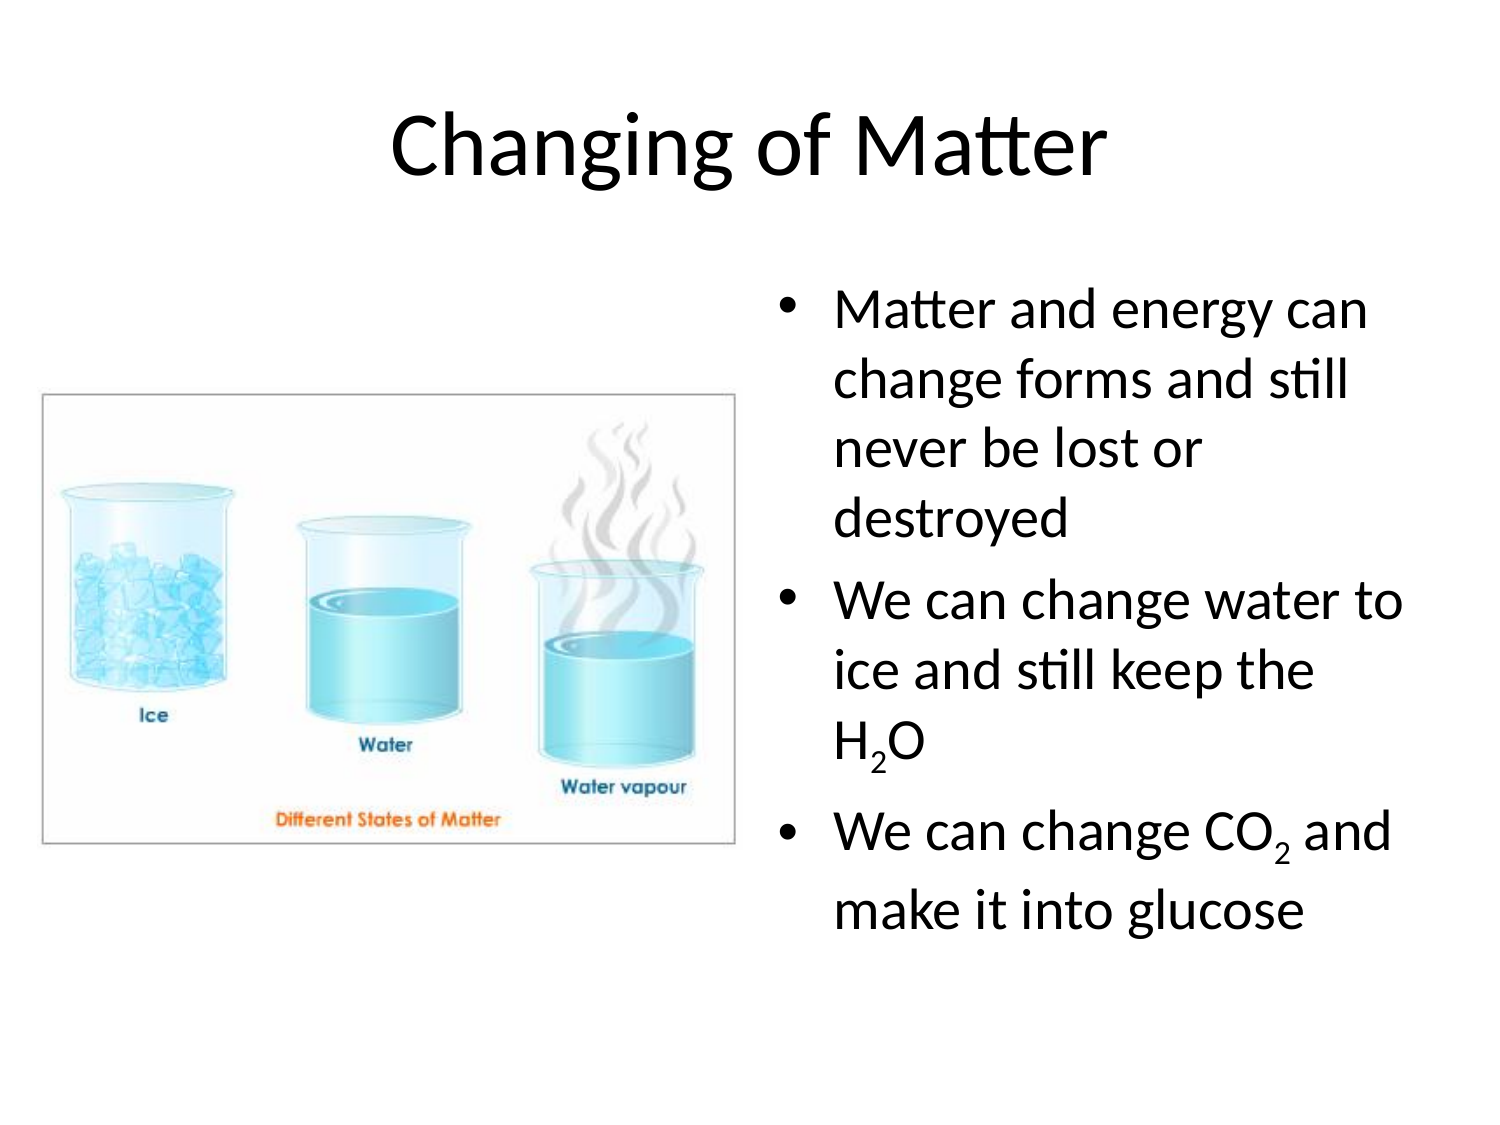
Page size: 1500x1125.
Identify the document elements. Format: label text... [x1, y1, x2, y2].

list Matter and energy can change forms and still never be lost or destroyed We can change water to ice and still keep the H2O We can change CO2 and make it into glucose [762, 262, 1425, 1005]
picture [37, 387, 743, 851]
title Changing of Matter [75, 45, 1425, 233]
